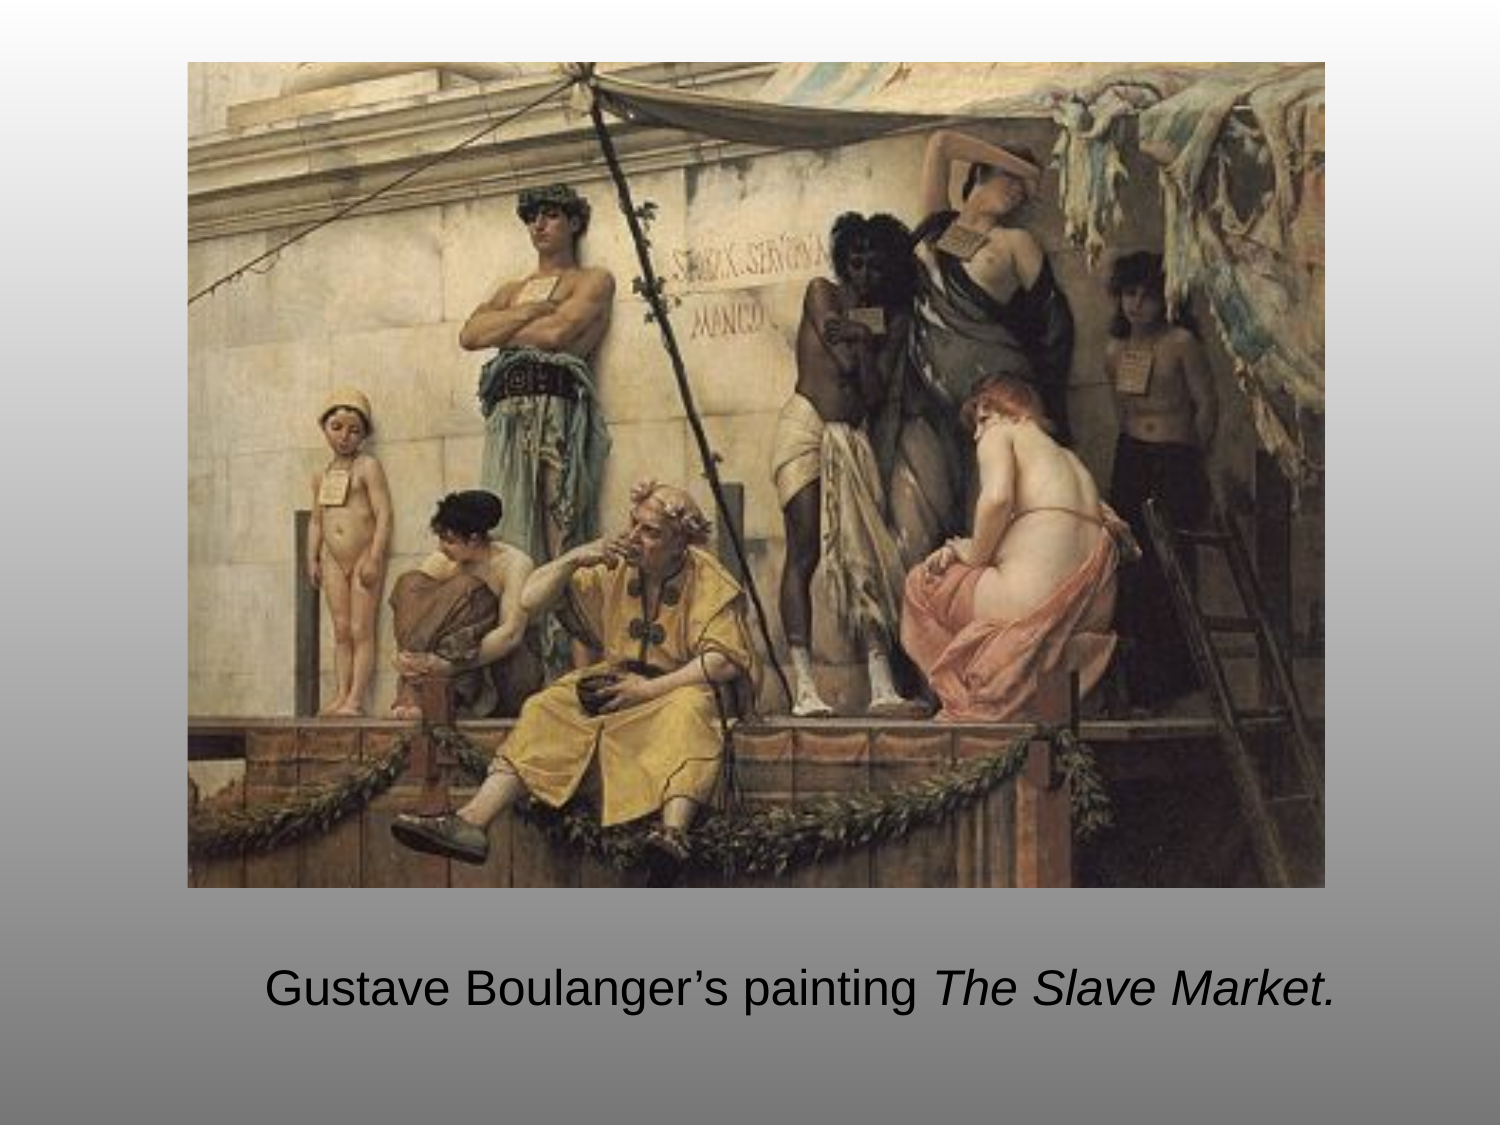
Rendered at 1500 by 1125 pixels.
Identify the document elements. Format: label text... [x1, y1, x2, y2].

picture [187, 62, 1326, 888]
text_box Gustave Boulanger’s painting The Slave Market. [249, 947, 1375, 1023]
